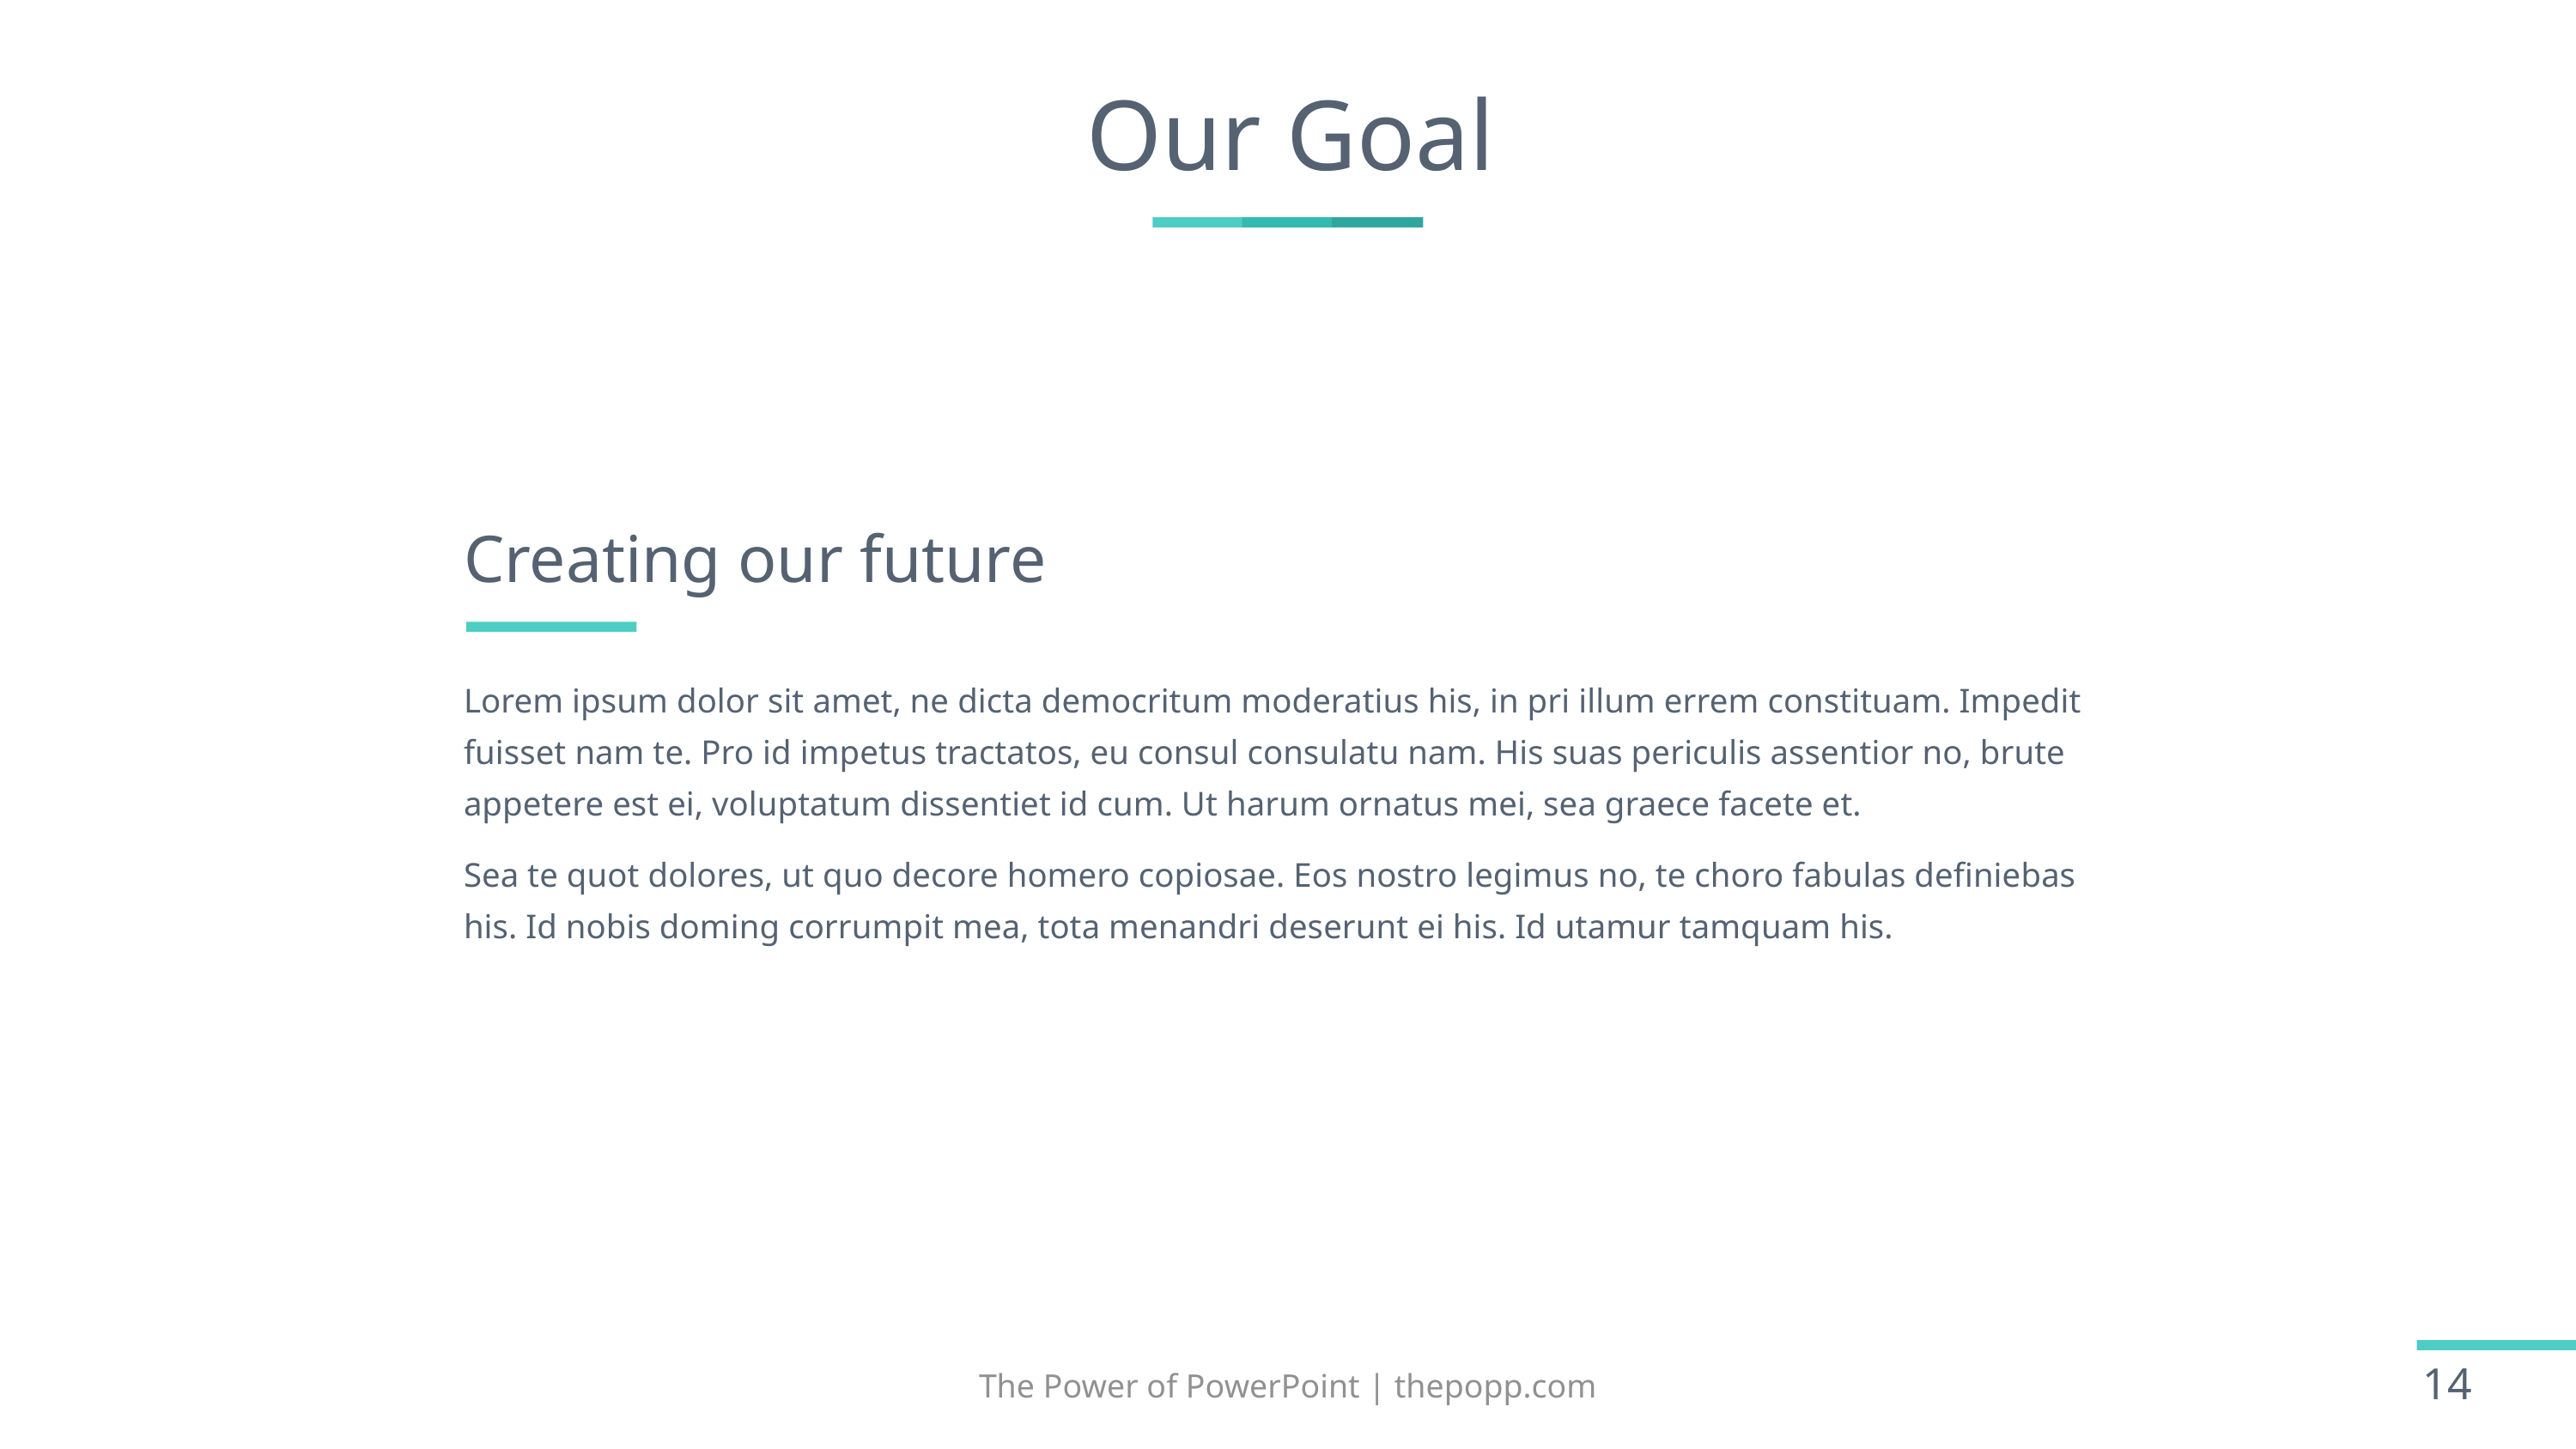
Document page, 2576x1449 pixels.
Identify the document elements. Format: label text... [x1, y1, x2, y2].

title Our Goal [69, 49, 2512, 230]
footer The Power of PowerPoint | thepopp.com [853, 1349, 1723, 1427]
list Creating our future [451, 504, 2125, 609]
list Lorem ipsum dolor sit amet, ne dicta democritum moderatius his, in pri illum errem constituam. Impedit fuisset nam te. Pro id impetus tractatos, eu consul consulatu nam. His suas periculis assentior no, brute appetere est ei, voluptatum dissentiet id cum. Ut harum ornatus mei, sea graece facete et. Sea te quot dolores, ut quo decore homero copiosae. Eos nostro legimus no, te choro fabulas definiebas his. Id nobis doming corrumpit mea, tota menandri deserunt ei his. Id utamur tamquam his. [451, 661, 2125, 995]
slide_number 14 [2409, 1351, 2576, 1421]
